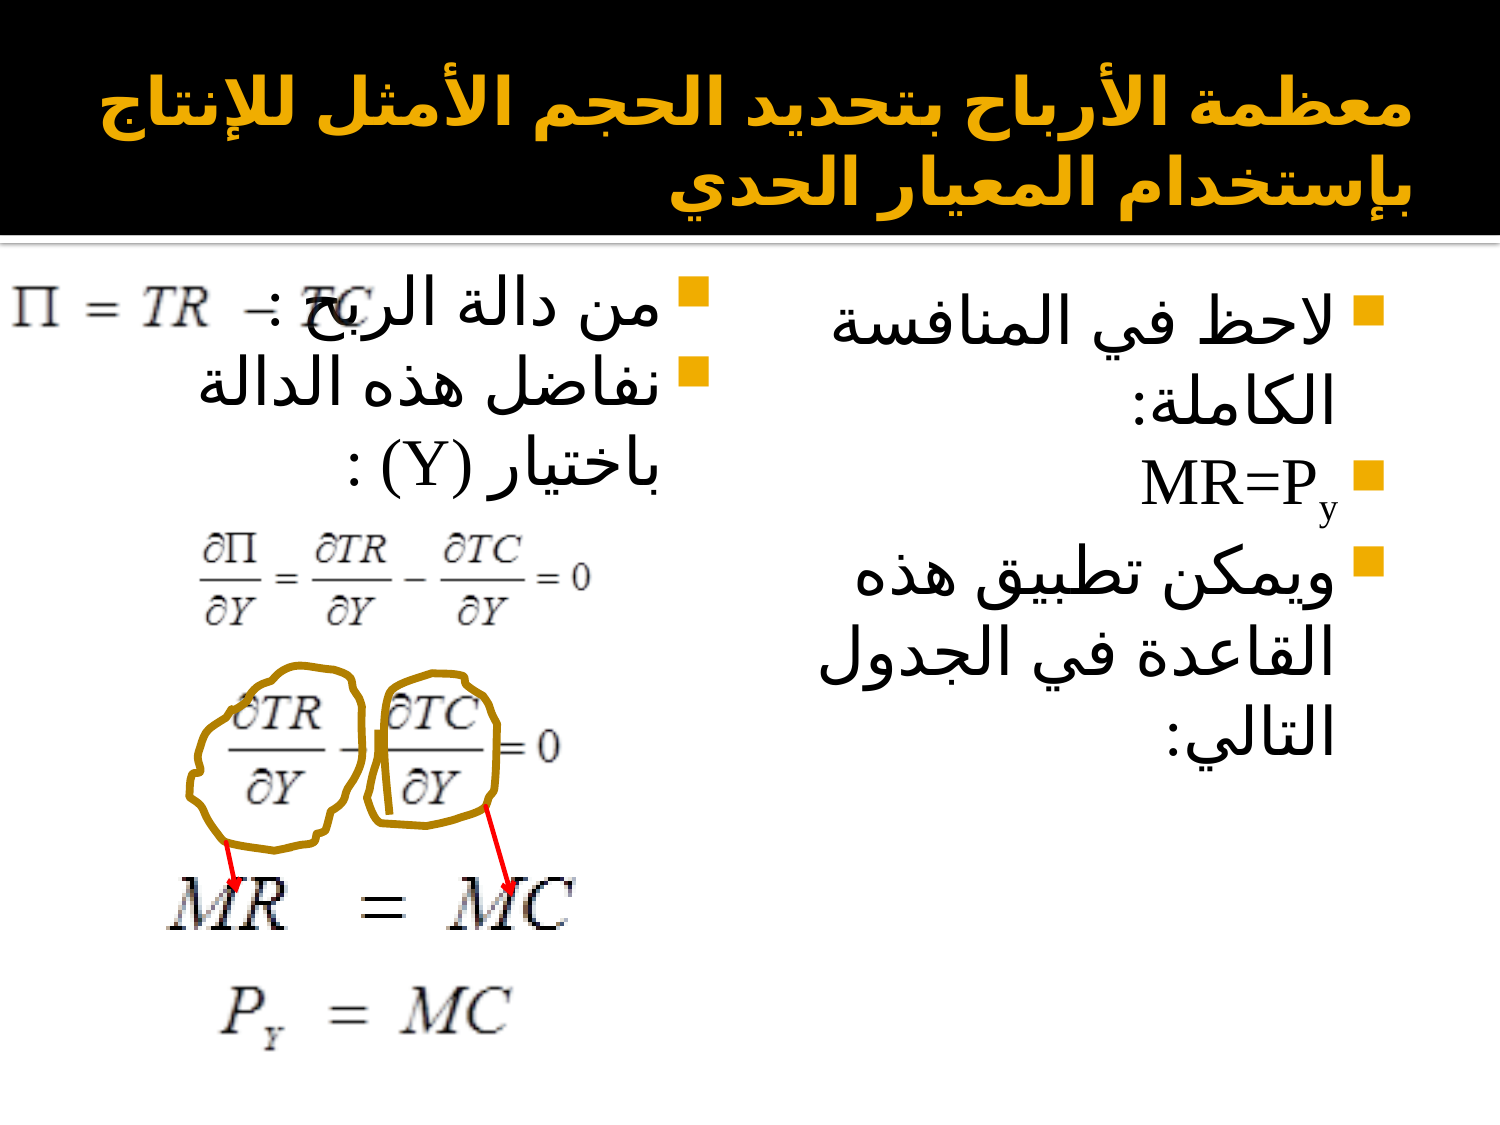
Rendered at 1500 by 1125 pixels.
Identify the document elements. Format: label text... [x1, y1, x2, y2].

title معظمة الأرباح بتحديد الحجم الأمثل للإنتاج بإستخدام المعيار الحدي [75, 45, 1425, 233]
picture [0, 274, 406, 348]
list من دالة الربح : نفاضل هذه الدالة باختيار (Y) : [41, 243, 750, 986]
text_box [146, 517, 654, 1072]
list لاحظ في المنافسة الكاملة: MR=Py ويمكن تطبيق هذه القاعدة في الجدول التالي: [762, 262, 1425, 1005]
